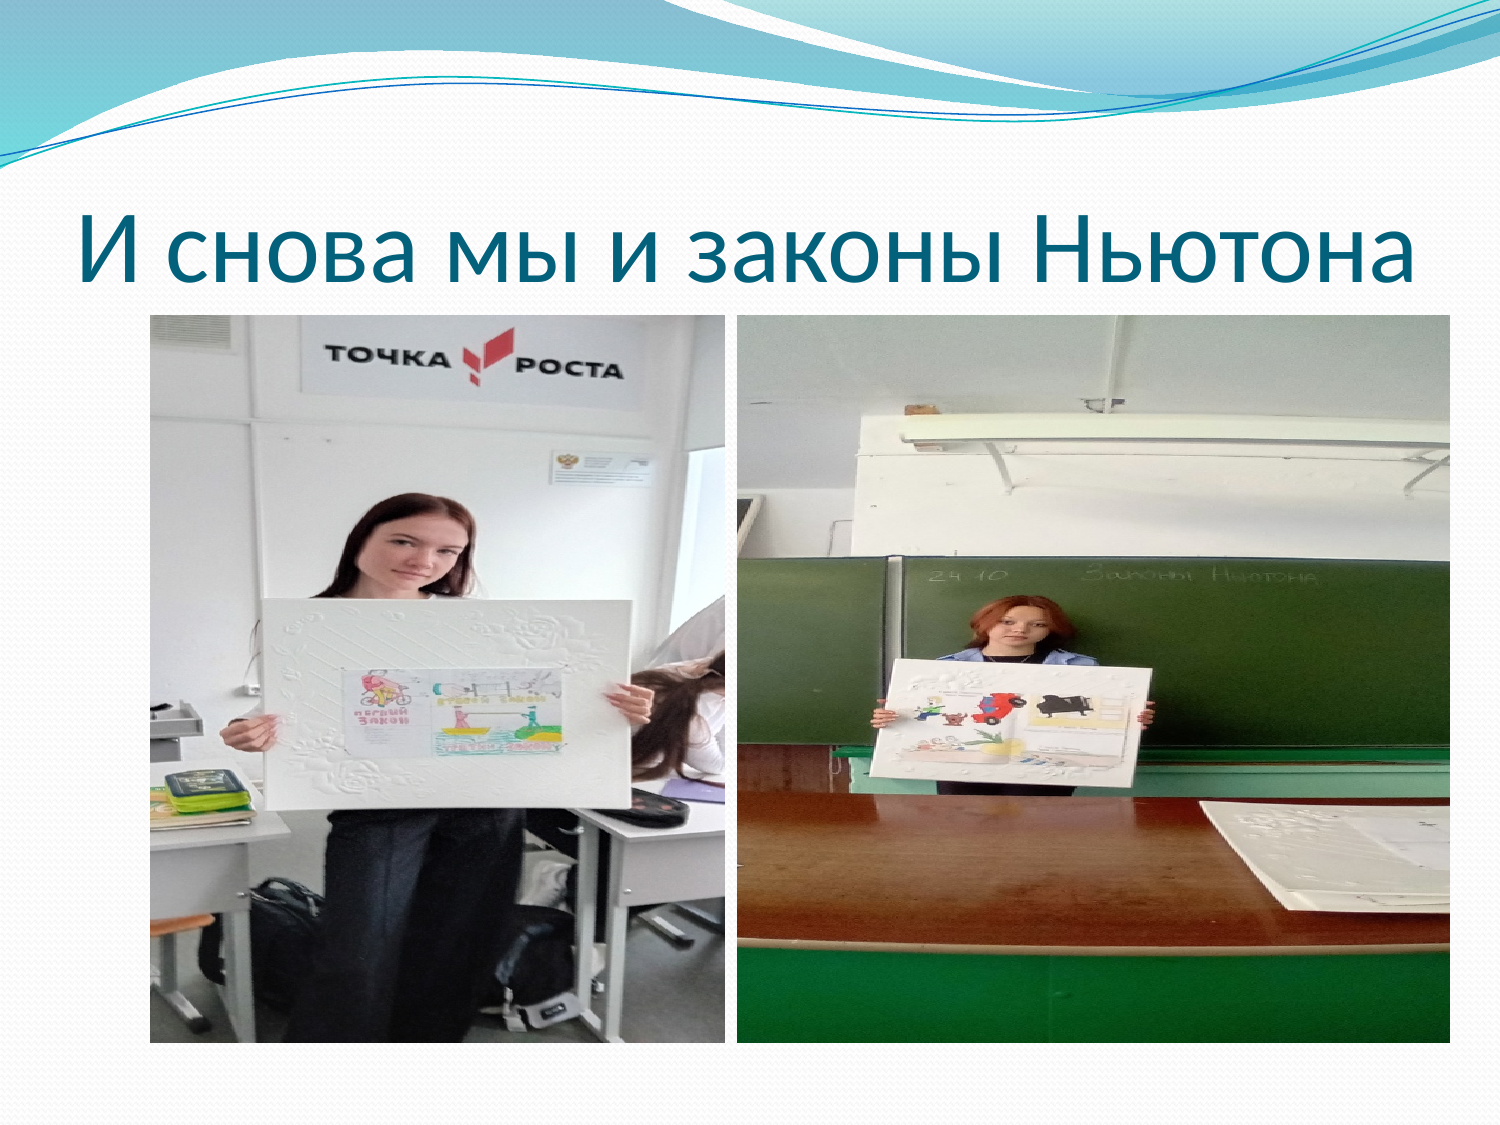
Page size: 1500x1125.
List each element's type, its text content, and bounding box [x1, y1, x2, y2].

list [149, 314, 726, 1043]
title И снова мы и законы Ньютона [75, 115, 1425, 303]
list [737, 314, 1451, 1043]
